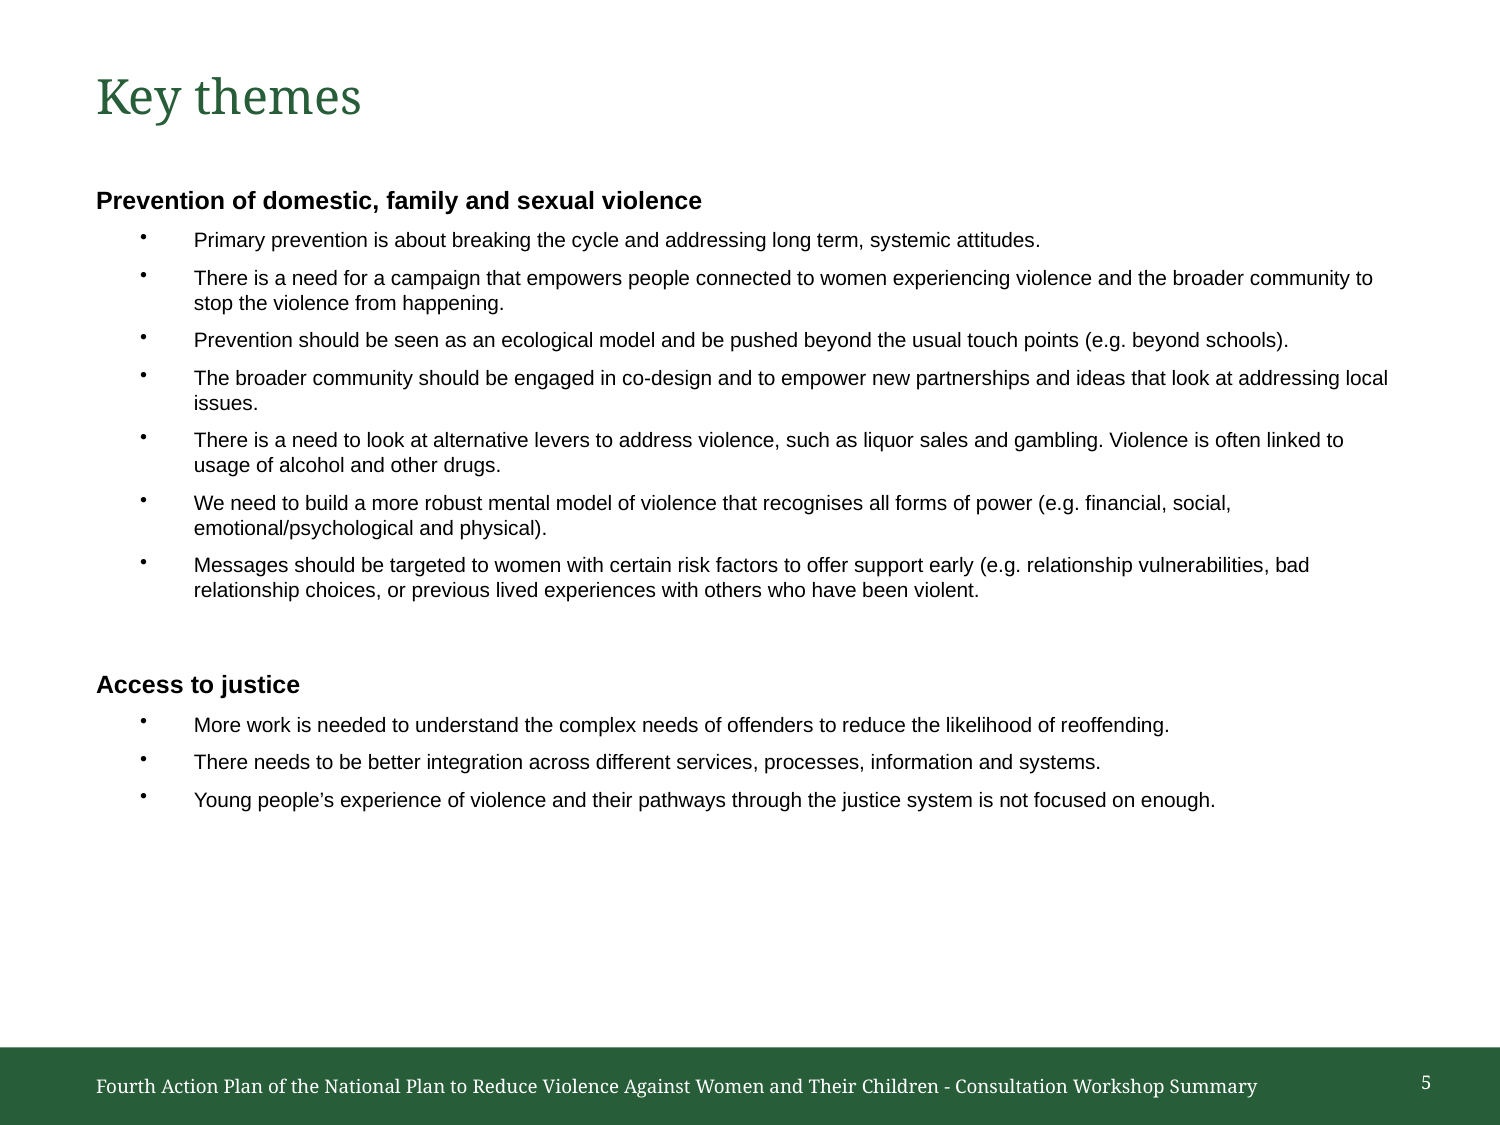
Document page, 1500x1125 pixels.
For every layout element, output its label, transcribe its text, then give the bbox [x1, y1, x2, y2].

title Key themes [95, 76, 1405, 133]
text_box Fourth Action Plan of the National Plan to Reduce Violence Against Women and Their Children - Consultation Workshop Summary [96, 1074, 1273, 1098]
list Prevention of domestic, family and sexual violence Primary prevention is about breaking the cycle and addressing long term, systemic attitudes. There is a need for a campaign that empowers people connected to women experiencing violence and the broader community to stop the violence from happening. Prevention should be seen as an ecological model and be pushed beyond the usual touch points (e.g. beyond schools). The broader community should be engaged in co-design and to empower new partnerships and ideas that look at addressing local issues. There is a need to look at alternative levers to address violence, such as liquor sales and gambling. Violence is often linked to usage of alcohol and other drugs. We need to build a more robust mental model of violence that recognises all forms of power (e.g. financial, social, emotional/psychological and physical). Messages should be targeted to women with certain risk factors to offer support early (e.g. relationship vulnerabilities, bad relationship choices, or previous lived experiences with others who have been violent. Access to justice More work is needed to understand the complex needs of offenders to reduce the likelihood of reoffending. There needs to be better integration across different services, processes, information and systems. Young people’s experience of violence and their pathways through the justice system is not focused on enough. [95, 184, 1405, 1006]
slide_number 5 [1409, 1072, 1433, 1095]
